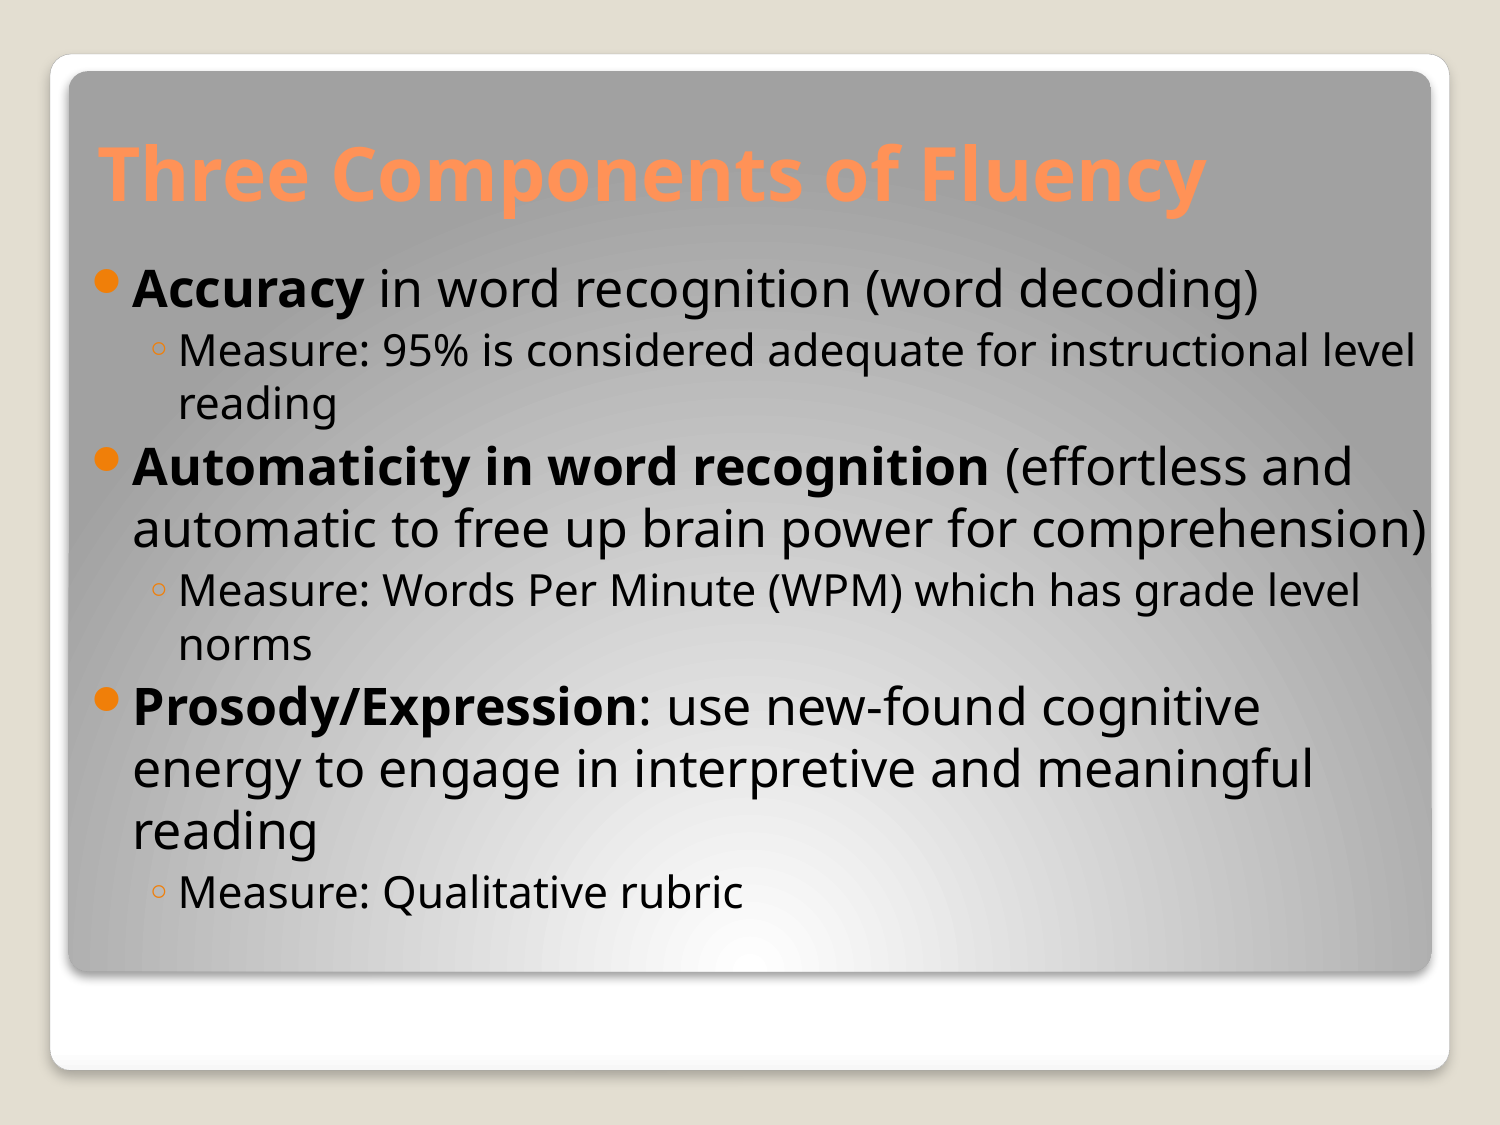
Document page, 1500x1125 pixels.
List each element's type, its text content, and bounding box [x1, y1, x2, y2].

title Three Components of Fluency [82, 51, 1425, 224]
list Accuracy in word recognition (word decoding) Measure: 95% is considered adequate for instructional level reading Automaticity in word recognition (effortless and automatic to free up brain power for comprehension) Measure: Words Per Minute (WPM) which has grade level norms Prosody/Expression: use new-found cognitive energy to engage in interpretive and meaningful reading Measure: Qualitative rubric [60, 240, 1450, 983]
